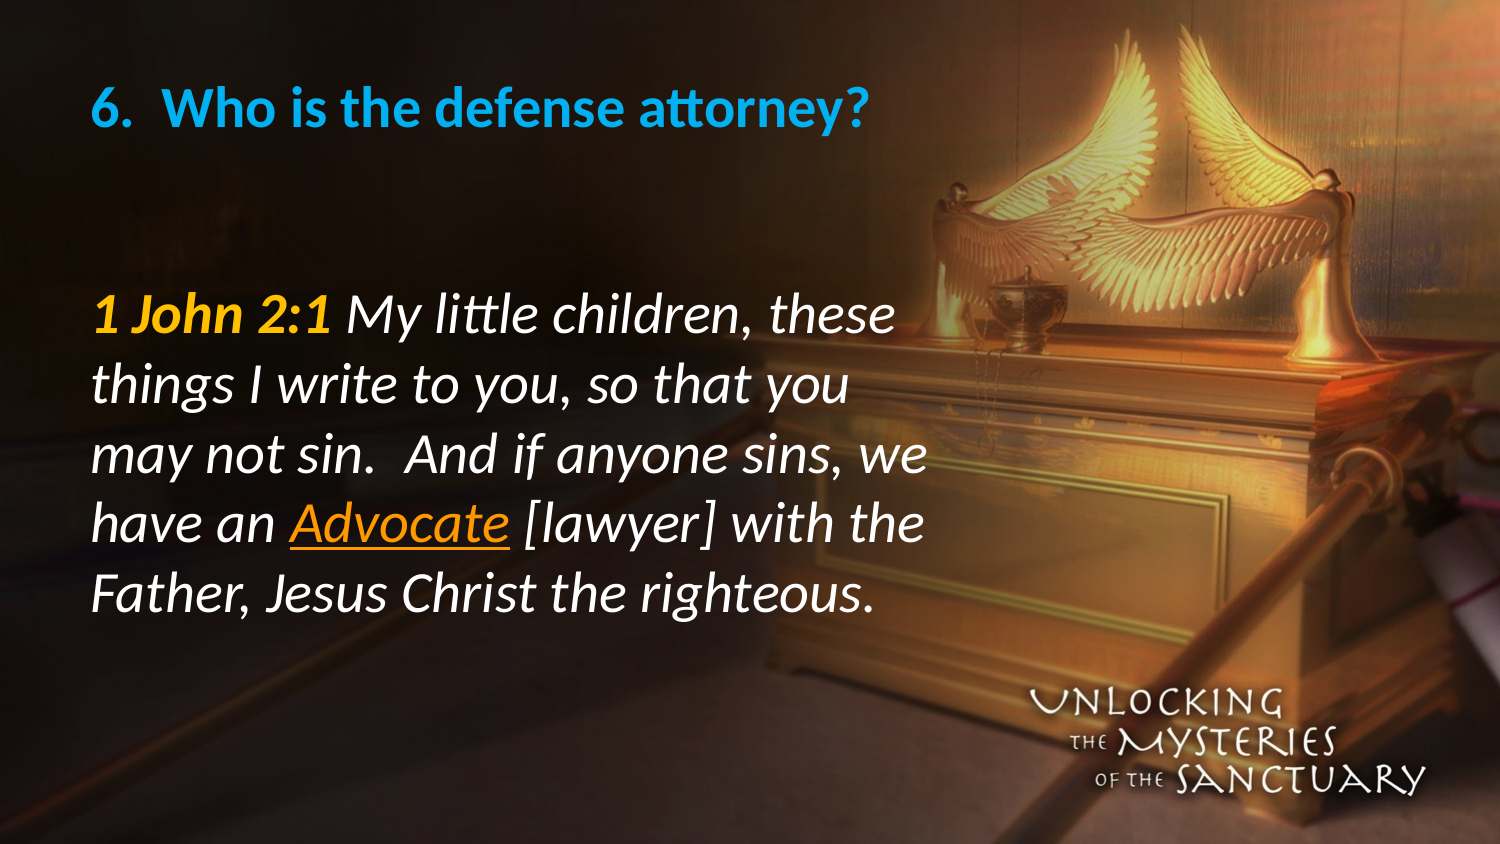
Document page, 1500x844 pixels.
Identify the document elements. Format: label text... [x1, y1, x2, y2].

picture [0, 0, 1500, 844]
list 1 John 2:1 My little children, these things I write to you, so that you may not sin. And if anyone sins, we have an Advocate [lawyer] with the Father, Jesus Christ the righteous. [75, 267, 958, 754]
title 6. Who is the defense attorney? [75, 33, 1425, 175]
